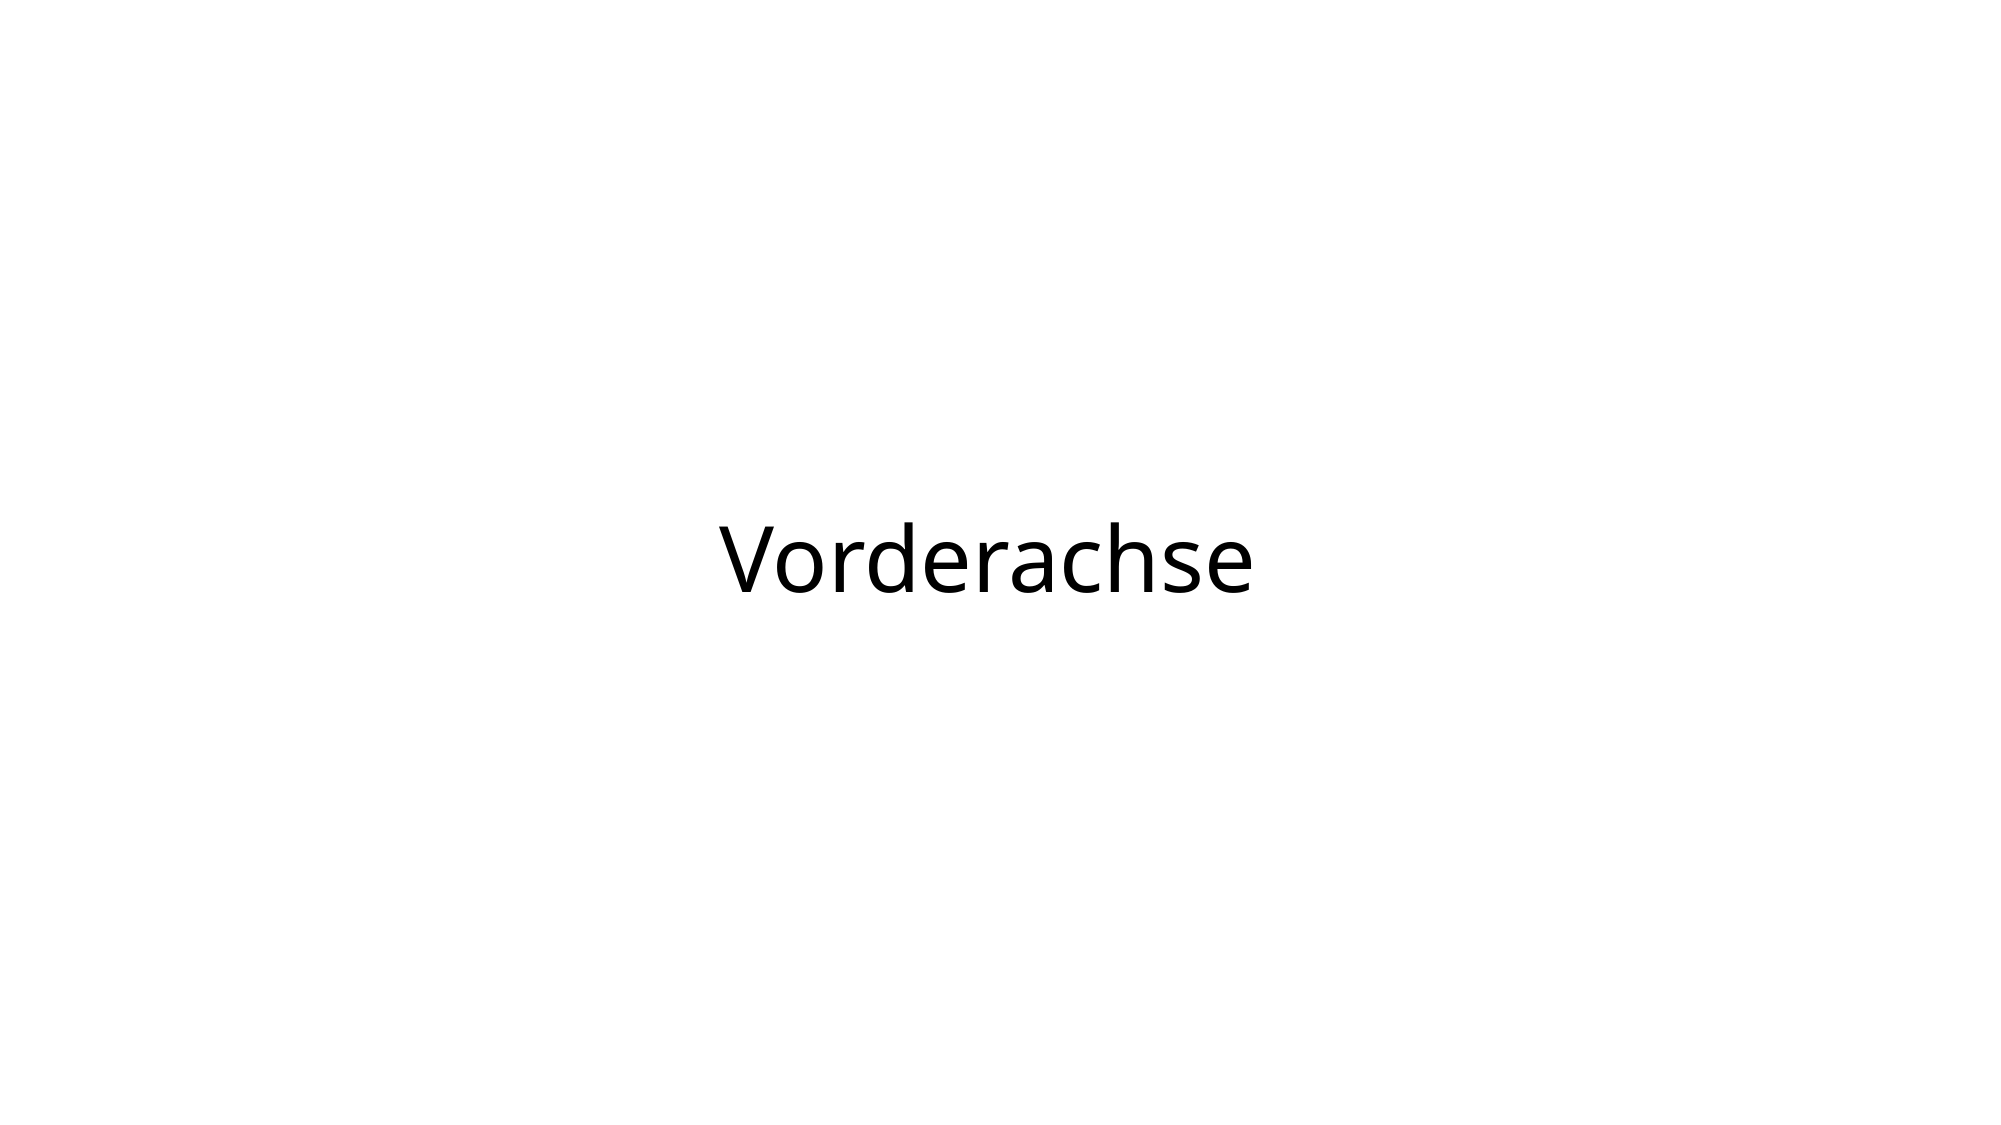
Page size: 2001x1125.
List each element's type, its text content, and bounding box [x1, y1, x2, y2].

title Vorderachse [137, 453, 1863, 672]
